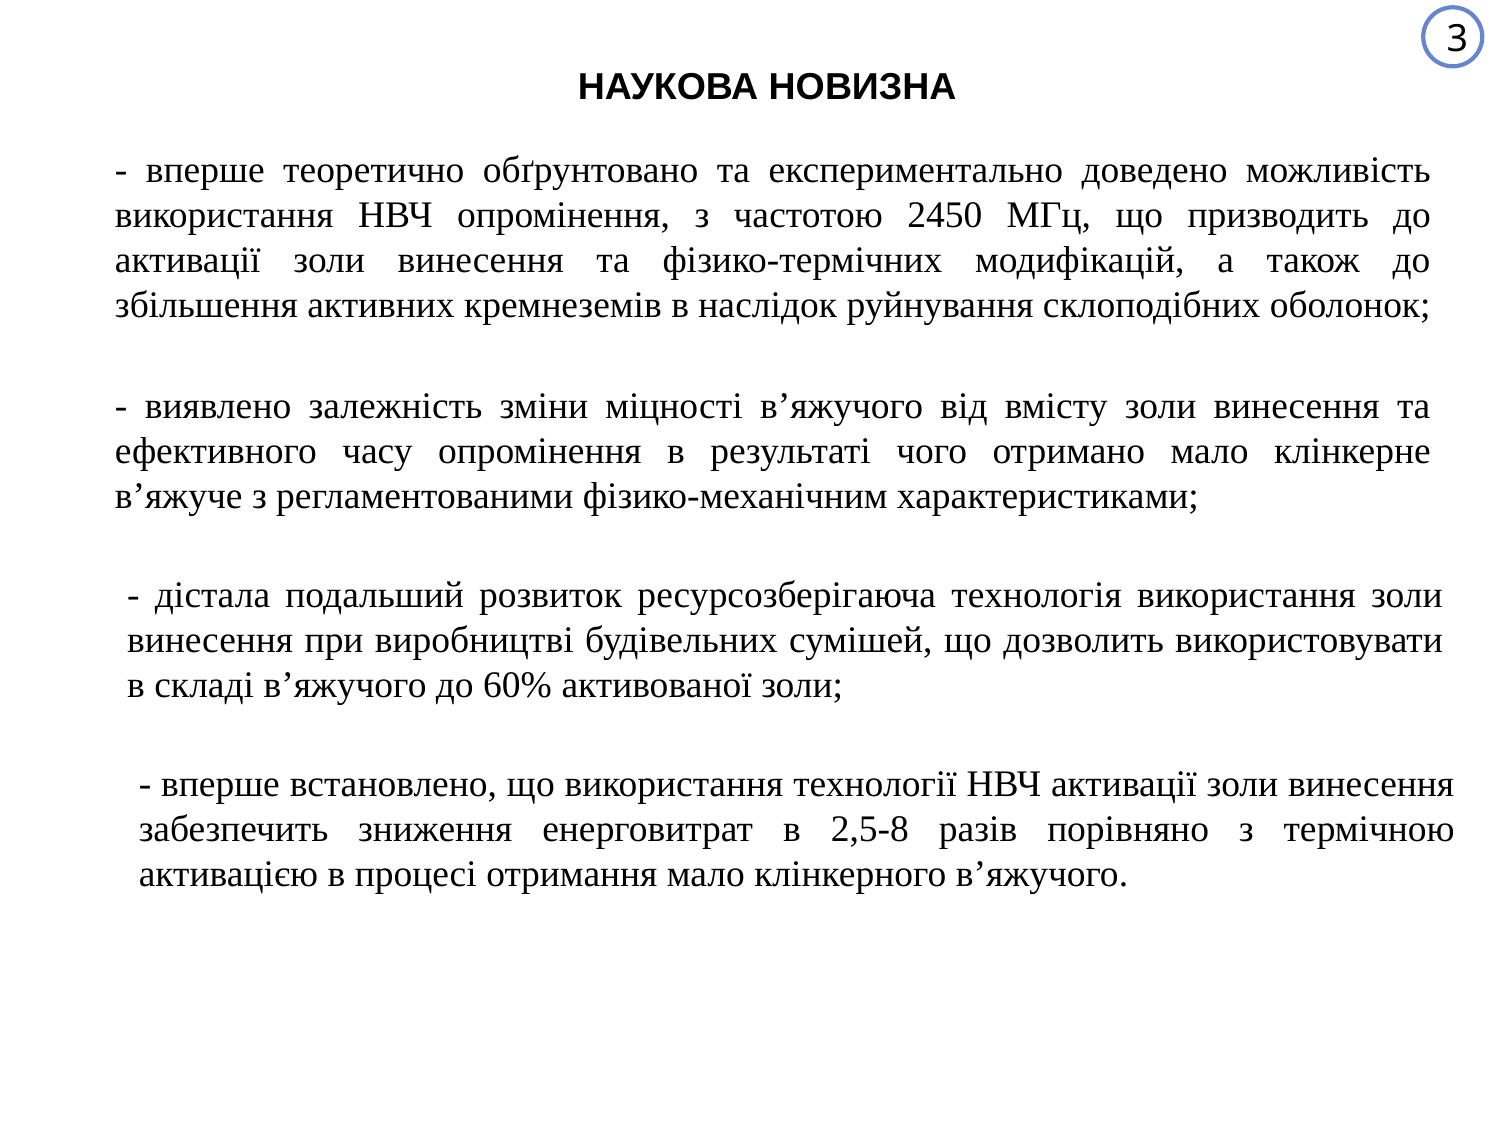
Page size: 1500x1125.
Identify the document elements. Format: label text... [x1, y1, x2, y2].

text_box - вперше теоретично обґрунтовано та експериментально доведено можливість використання НВЧ опромінення, з частотою 2450 МГц, що призводить до активації золи винесення та фізико-термічних модифікацій, а також до збільшення активних кремнеземів в наслідок руйнування склоподібних оболонок; [100, 137, 1447, 332]
text_box 3 [1421, 5, 1485, 69]
text_box - дістала подальший розвиток ресурсозберігаюча технологія використання золи винесення при виробництві будівельних сумішей, що дозволить використовувати в складі в’яжучого до 60% активованої золи; [112, 562, 1459, 713]
text_box - виявлено залежність зміни міцності в’яжучого від вмісту золи винесення та ефективного часу опромінення в результаті чого отримано мало клінкерне в’яжуче з регламентованими фізико-механічним характеристиками; [100, 373, 1447, 524]
text_box НАУКОВА НОВИЗНА [563, 54, 972, 115]
text_box - вперше встановлено, що використання технології НВЧ активації золи винесення забезпечить зниження енерговитрат в 2,5-8 разів порівняно з термічною активацією в процесі отримання мало клінкерного в’яжучого. [123, 751, 1471, 902]
